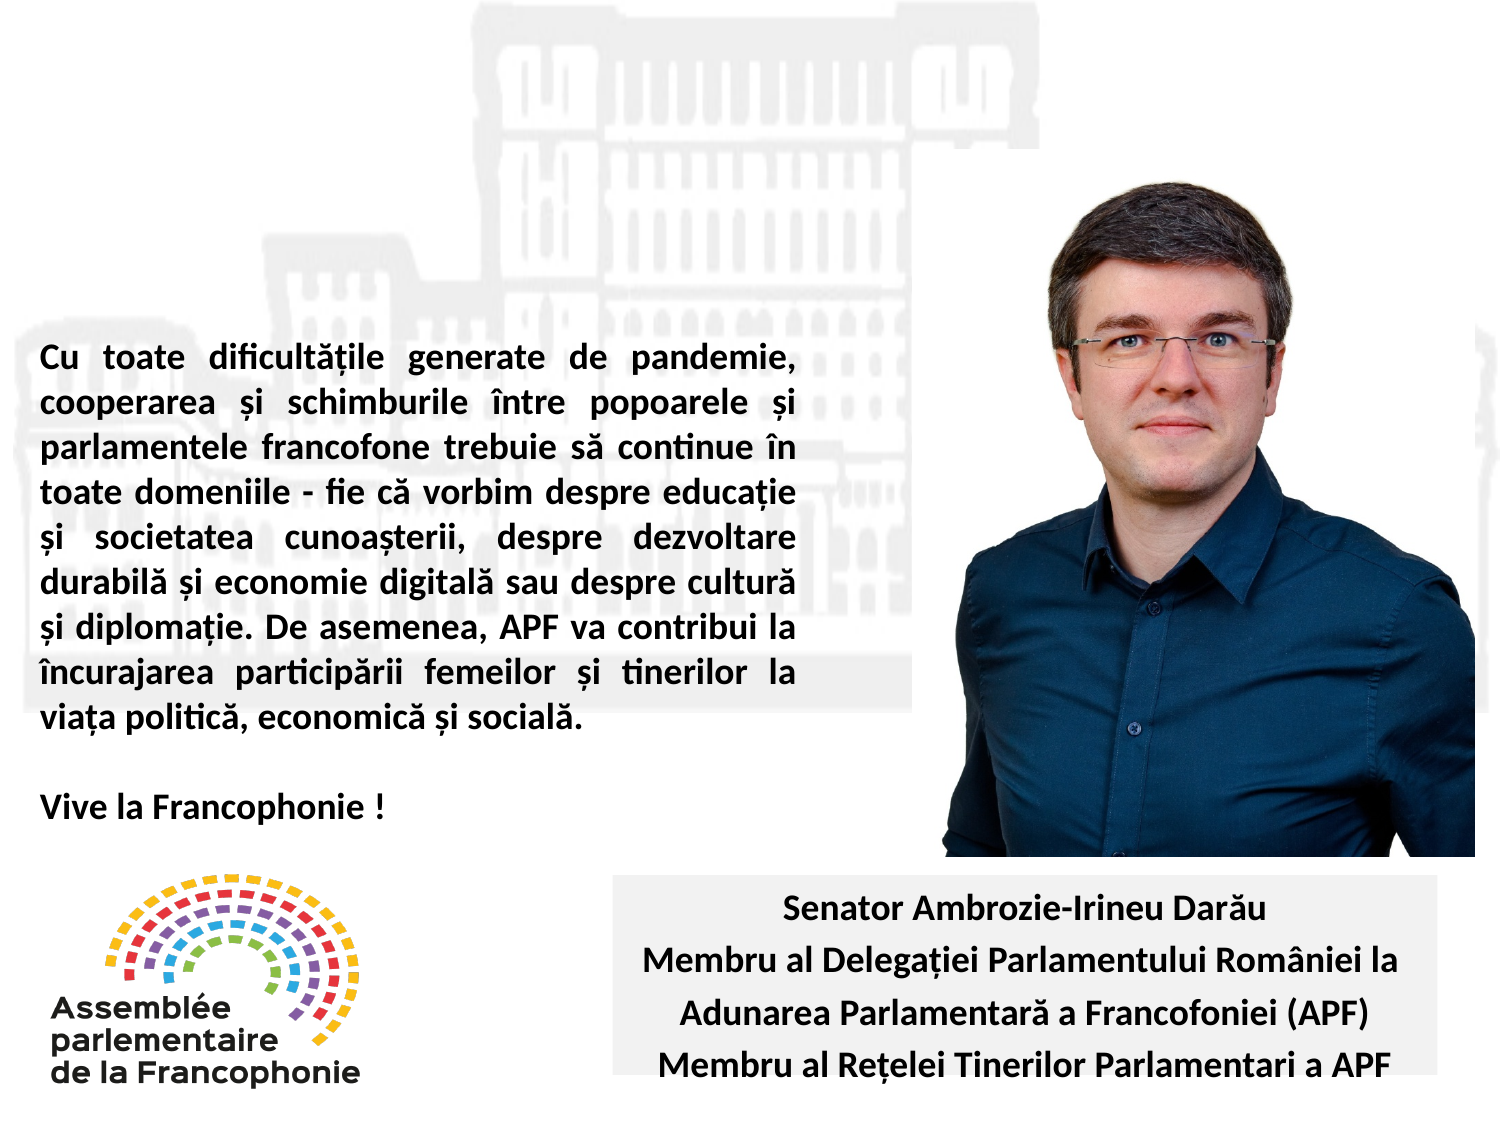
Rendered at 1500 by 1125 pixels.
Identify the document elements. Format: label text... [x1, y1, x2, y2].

picture [13, 0, 1500, 858]
picture [49, 874, 360, 1089]
subtitle Senator Ambrozie-Irineu Darău Membru al Delegaţiei Parlamentului României la Adunarea Parlamentară a Francofoniei (APF) Membru al Reţelei Tinerilor Parlamentari a APF [612, 875, 1438, 1075]
text_box Cu toate dificultățile generate de pandemie, cooperarea și schimburile între popoarele și parlamentele francofone trebuie să continue în toate domeniile - fie că vorbim despre educație și societatea cunoașterii, despre dezvoltare durabilă și economie digitală sau despre cultură și diplomație. De asemenea, APF va contribui la încurajarea participării femeilor și tinerilor la viața politică, economică și socială. Vive la Francophonie ! [25, 722, 813, 835]
